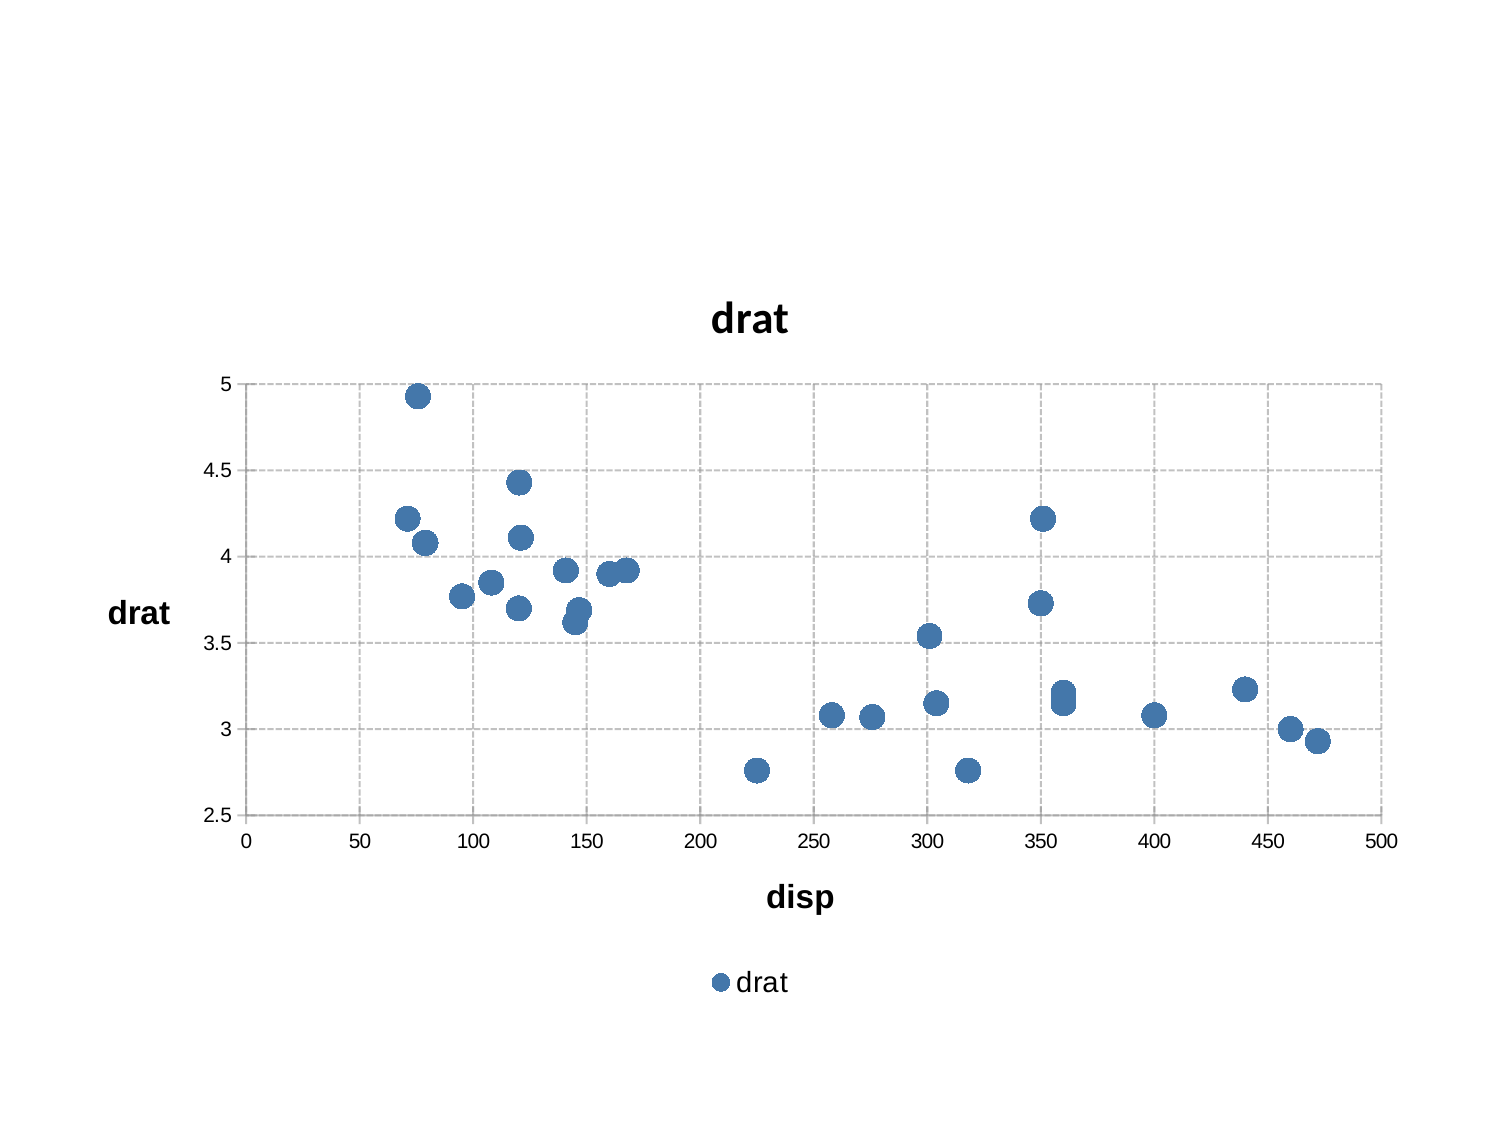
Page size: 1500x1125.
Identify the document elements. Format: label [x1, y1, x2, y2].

chart [74, 262, 1426, 1006]
